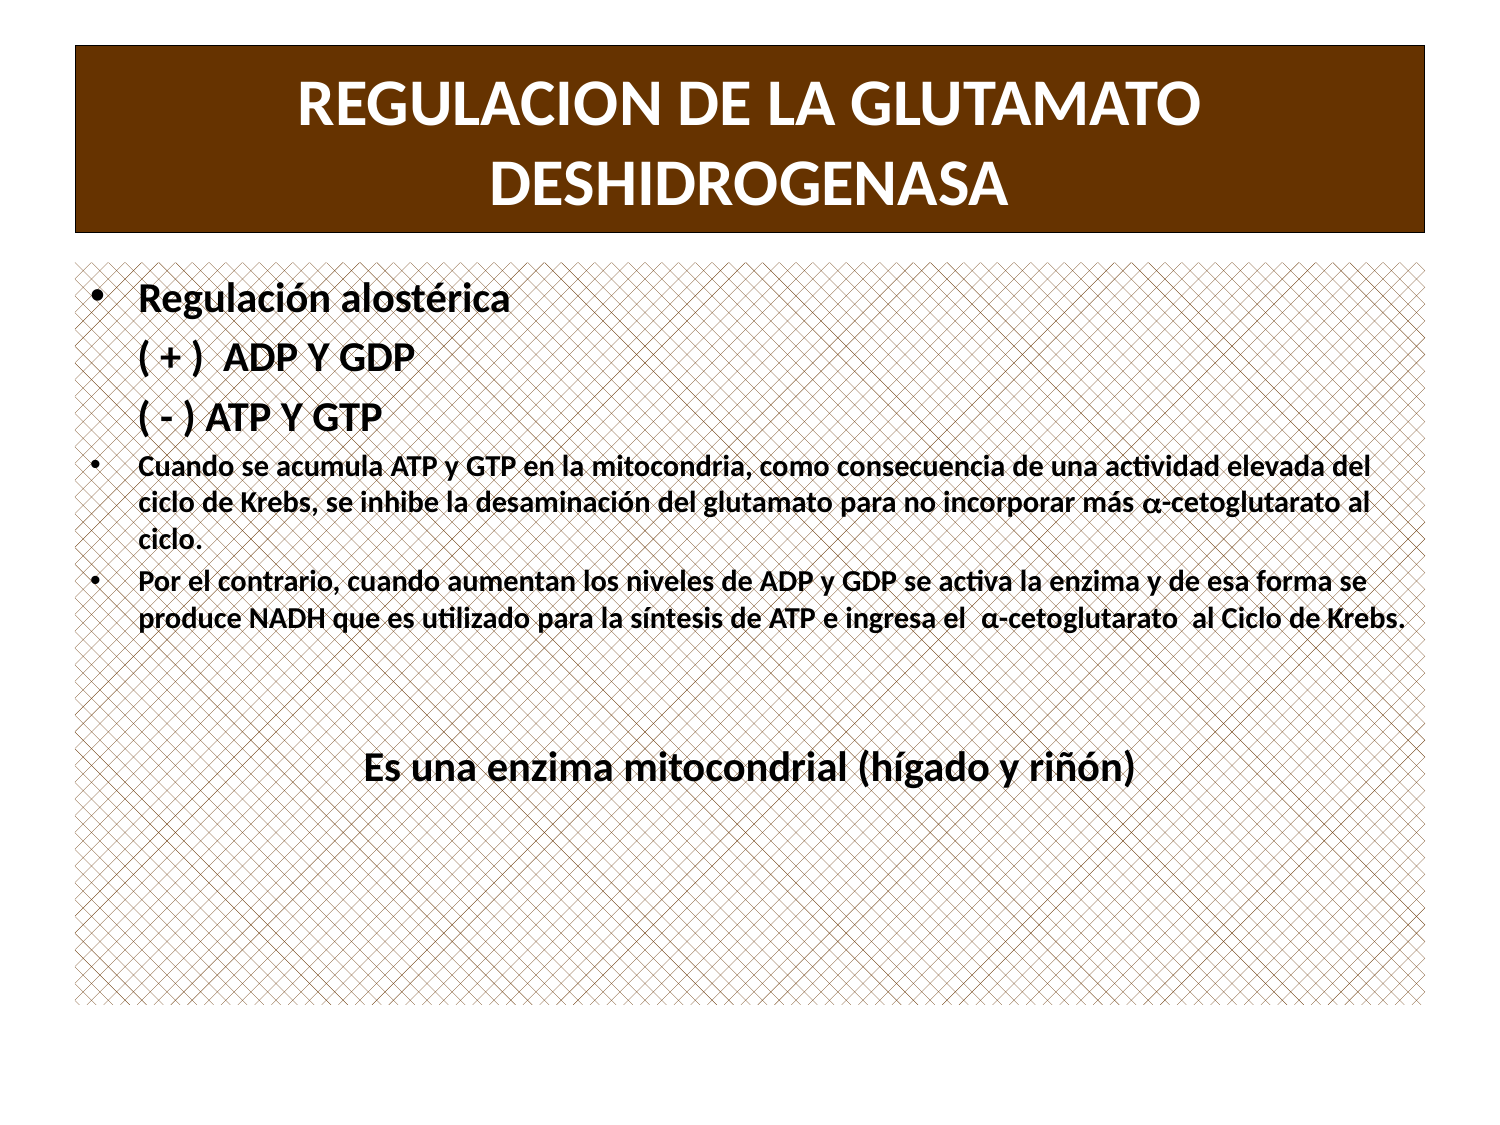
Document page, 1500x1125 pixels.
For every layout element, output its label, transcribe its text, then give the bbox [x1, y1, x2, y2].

title REGULACION DE LA GLUTAMATO DESHIDROGENASA [75, 45, 1425, 233]
list Regulación alostérica ( + ) ADP Y GDP ( - ) ATP Y GTP Cuando se acumula ATP y GTP en la mitocondria, como consecuencia de una actividad elevada del ciclo de Krebs, se inhibe la desaminación del glutamato para no incorporar más a-cetoglutarato al ciclo. Por el contrario, cuando aumentan los niveles de ADP y GDP se activa la enzima y de esa forma se produce NADH que es utilizado para la síntesis de ATP e ingresa el α-cetoglutarato al Ciclo de Krebs. Es una enzima mitocondrial (hígado y riñón) [75, 262, 1425, 1005]
